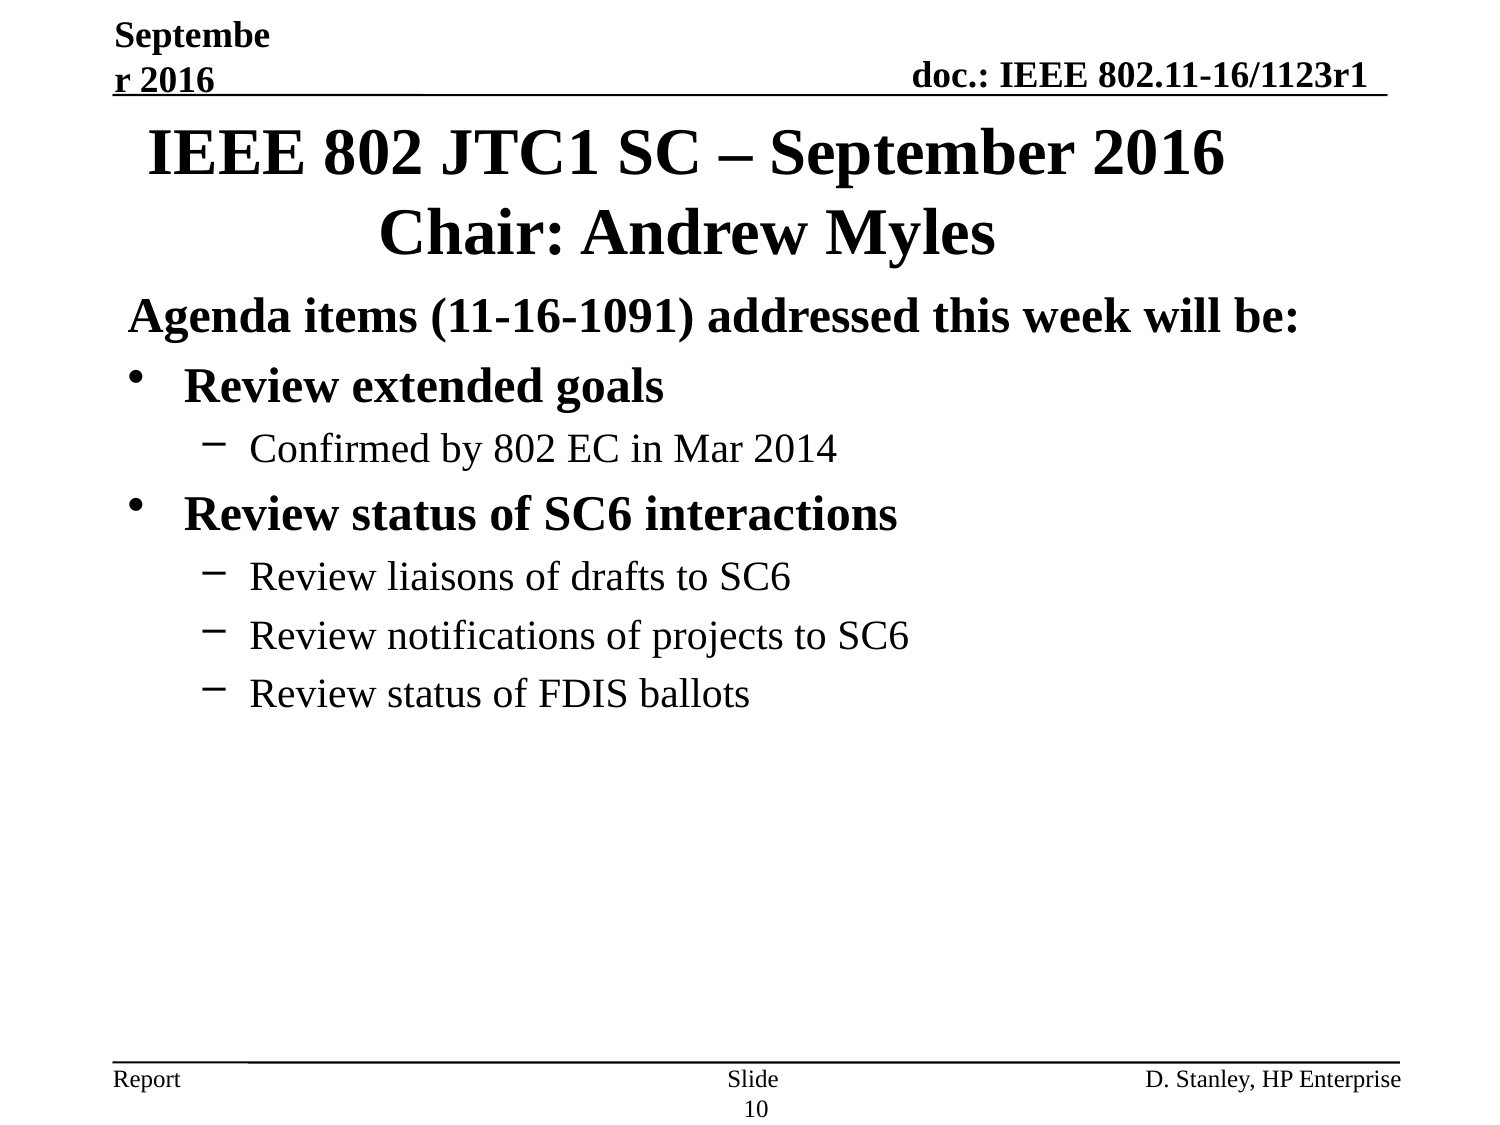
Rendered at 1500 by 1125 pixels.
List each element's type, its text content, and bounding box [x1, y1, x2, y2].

slide_number Slide 10 [720, 1063, 792, 1093]
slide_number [114, 54, 274, 99]
list Agenda items (11-16-1091) addressed this week will be: Review extended goals Confirmed by 802 EC in Mar 2014 Review status of SC6 interactions Review liaisons of drafts to SC6 Review notifications of projects to SC6 Review status of FDIS ballots [112, 275, 1463, 1063]
footer D. Stanley, HP Enterprise [1034, 1063, 1402, 1093]
title IEEE 802 JTC1 SC – September 2016 Chair: Andrew Myles [50, 99, 1325, 275]
